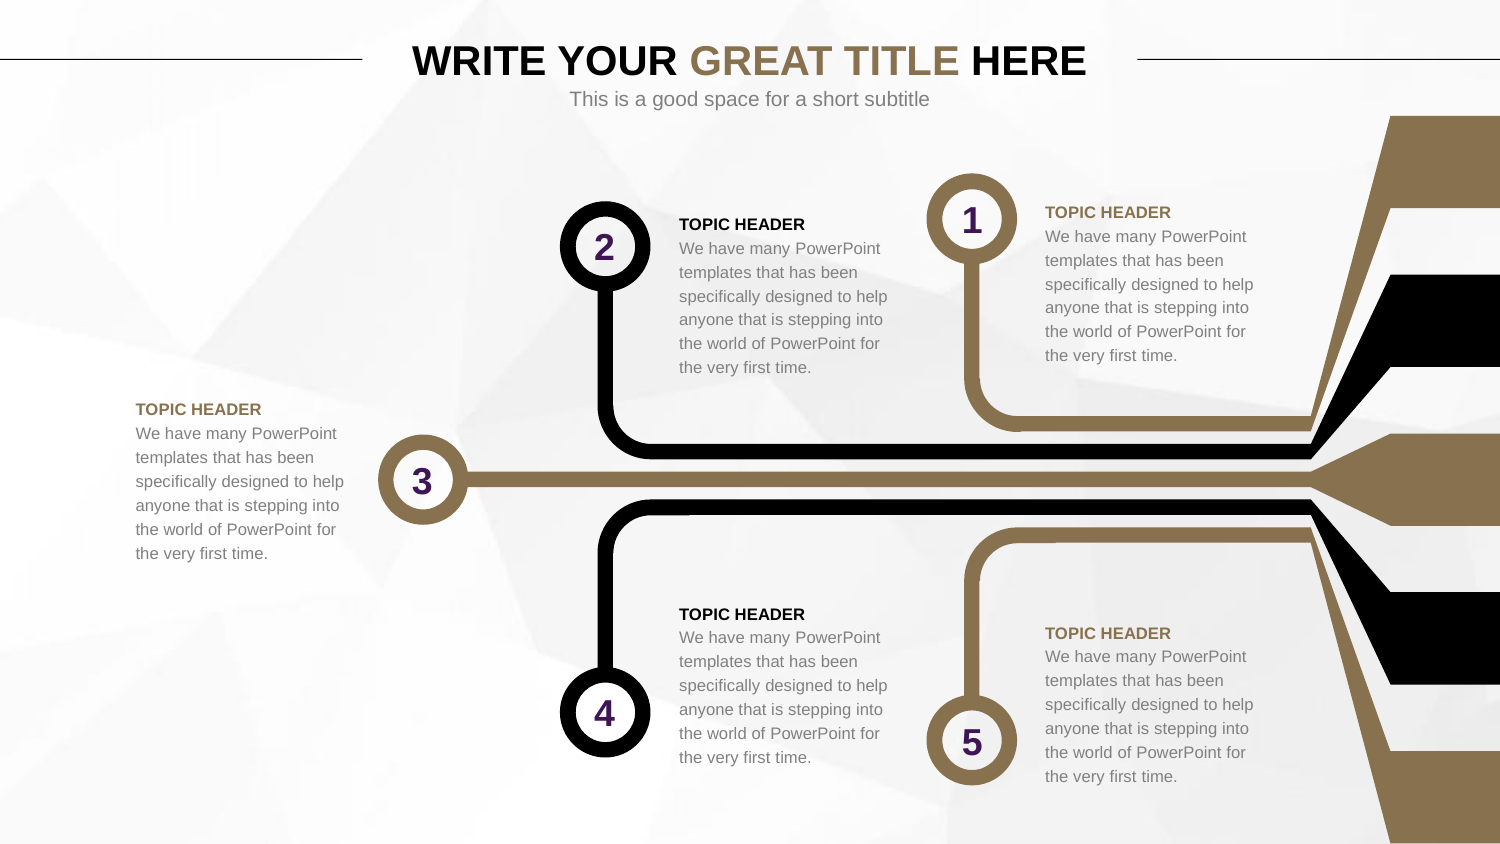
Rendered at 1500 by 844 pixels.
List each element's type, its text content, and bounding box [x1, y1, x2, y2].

text_box 1 [947, 188, 998, 249]
picture [630, 698, 635, 727]
text_box WRITE YOUR GREAT TITLE HERE [397, 26, 1103, 92]
text_box This is a good space for a short subtitle [554, 78, 945, 119]
picture [943, 727, 947, 754]
text_box 4 [579, 681, 630, 742]
text_box [926, 527, 1500, 844]
text_box 5 [947, 710, 998, 771]
text_box [378, 433, 1500, 526]
text_box [926, 115, 1500, 432]
text_box TOPIC HEADER We have many PowerPoint templates that has been specifically designed to help anyone that is stepping into the world of PowerPoint for the very first time. [679, 209, 892, 378]
picture [630, 232, 635, 261]
picture [448, 466, 452, 493]
text_box 2 [579, 215, 630, 276]
picture [943, 206, 947, 233]
text_box [559, 499, 1500, 758]
text_box TOPIC HEADER We have many PowerPoint templates that has been specifically designed to help anyone that is stepping into the world of PowerPoint for the very first time. [1045, 618, 1258, 786]
text_box TOPIC HEADER We have many PowerPoint templates that has been specifically designed to help anyone that is stepping into the world of PowerPoint for the very first time. [1045, 197, 1258, 366]
picture [0, 0, 1500, 844]
text_box TOPIC HEADER We have many PowerPoint templates that has been specifically designed to help anyone that is stepping into the world of PowerPoint for the very first time. [679, 599, 892, 767]
text_box 3 [397, 449, 448, 510]
text_box [559, 201, 1500, 460]
text_box TOPIC HEADER We have many PowerPoint templates that has been specifically designed to help anyone that is stepping into the world of PowerPoint for the very first time. [135, 395, 349, 563]
